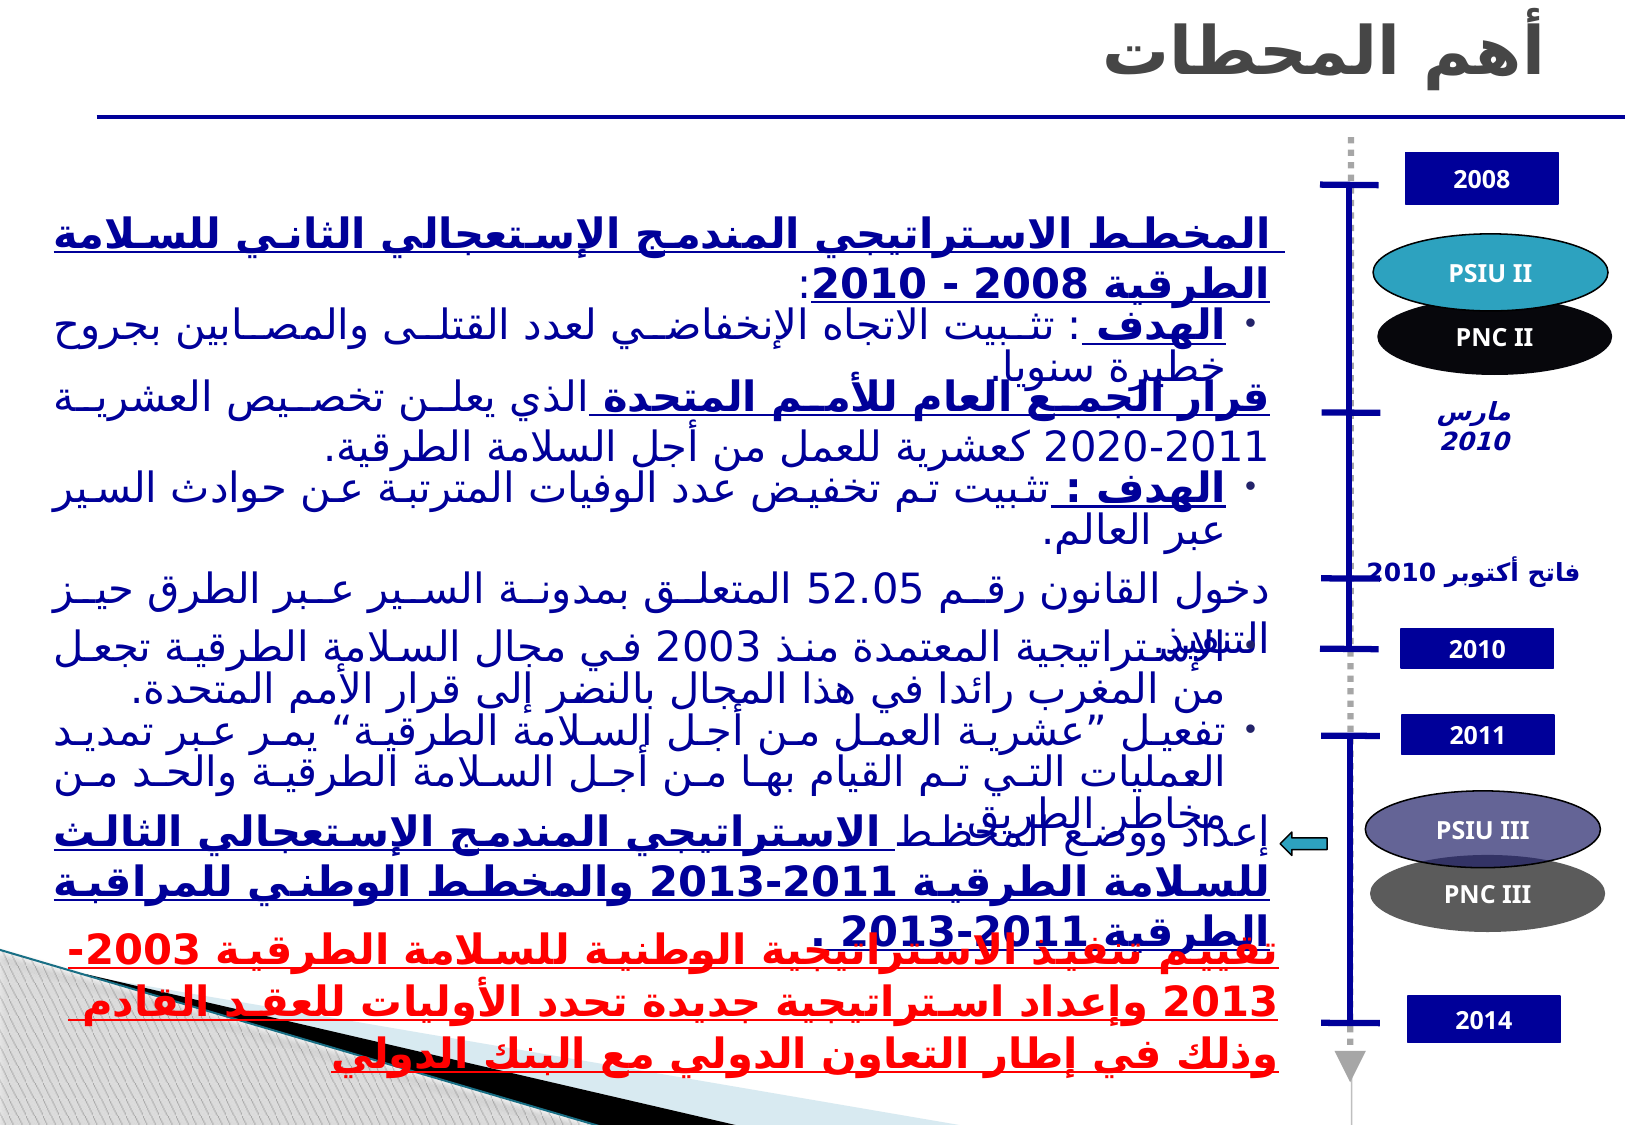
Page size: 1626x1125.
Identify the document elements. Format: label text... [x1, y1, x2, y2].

text_box [1286, 832, 1315, 856]
text_box 2014 [1407, 996, 1561, 1043]
text_box 2011 [1401, 714, 1555, 755]
text_box إعداد ووضع المخطط الاستراتيجي المندمج الإستعجالي الثالث للسلامة الطرقية 2011-2013 والمخطط الوطني للمراقبة الطرقية 2011-2013 . [38, 796, 1286, 962]
text_box دخول القانون رقم 52.05 المتعلق بمدونة السير عبر الطرق حيز التنفيذ. [38, 554, 1286, 621]
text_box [1320, 735, 1381, 1024]
text_box PNC II [1384, 304, 1613, 376]
text_box فاتح أكتوبر 2010 [1384, 549, 1596, 594]
text_box 2010 [1401, 628, 1554, 668]
text_box الإستراتيجية المعتمدة منذ 2003 في مجال السلامة الطرقية تجعل من المغرب رائدا في هذا المجال بالنضر إلى قرار الأمم المتحدة. تفعيل ”عشرية العمل من أجل السلامة الطرقية“ يمر عبر تمديد العمليات التي تم القيام بها من أجل السلامة الطرقية والحد من مخاطر الطريق. [38, 621, 1286, 796]
text_box تقييم تنفيذ الاستراتيجية الوطنية للسلامة الطرقية 2003-2013 وإعداد استراتيجية جديدة تحدد الأوليات للعقد القادم وذلك في إطار التعاون الدولي مع البنك الدولي [53, 912, 1294, 1125]
text_box PSIU II [1384, 233, 1609, 311]
text_box أهم المحطات [97, 0, 1578, 96]
text_box مارس 2010 [1384, 388, 1565, 464]
text_box قرار الجمع العام للأمم المتحدة الذي يعلن تخصيص العشرية 2011-2020 كعشرية للعمل من أجل السلامة الطرقية. الهدف : تثبيت تم تخفيض عدد الوفيات المترتبة عن حوادث السير عبر العالم. [38, 361, 1286, 554]
text_box 2008 [1405, 152, 1558, 204]
text_box PNC III [1387, 861, 1606, 933]
text_box PSIU III [1387, 790, 1601, 868]
text_box المخطط الاستراتيجي المندمج الإستعجالي الثاني للسلامة الطرقية 2008 - 2010: الهدف : تثبيت الاتجاه الإنخفاضي لعدد القتلى والمصابين بجروح خطيرة سنويا. [38, 199, 1286, 361]
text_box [1319, 184, 1379, 650]
